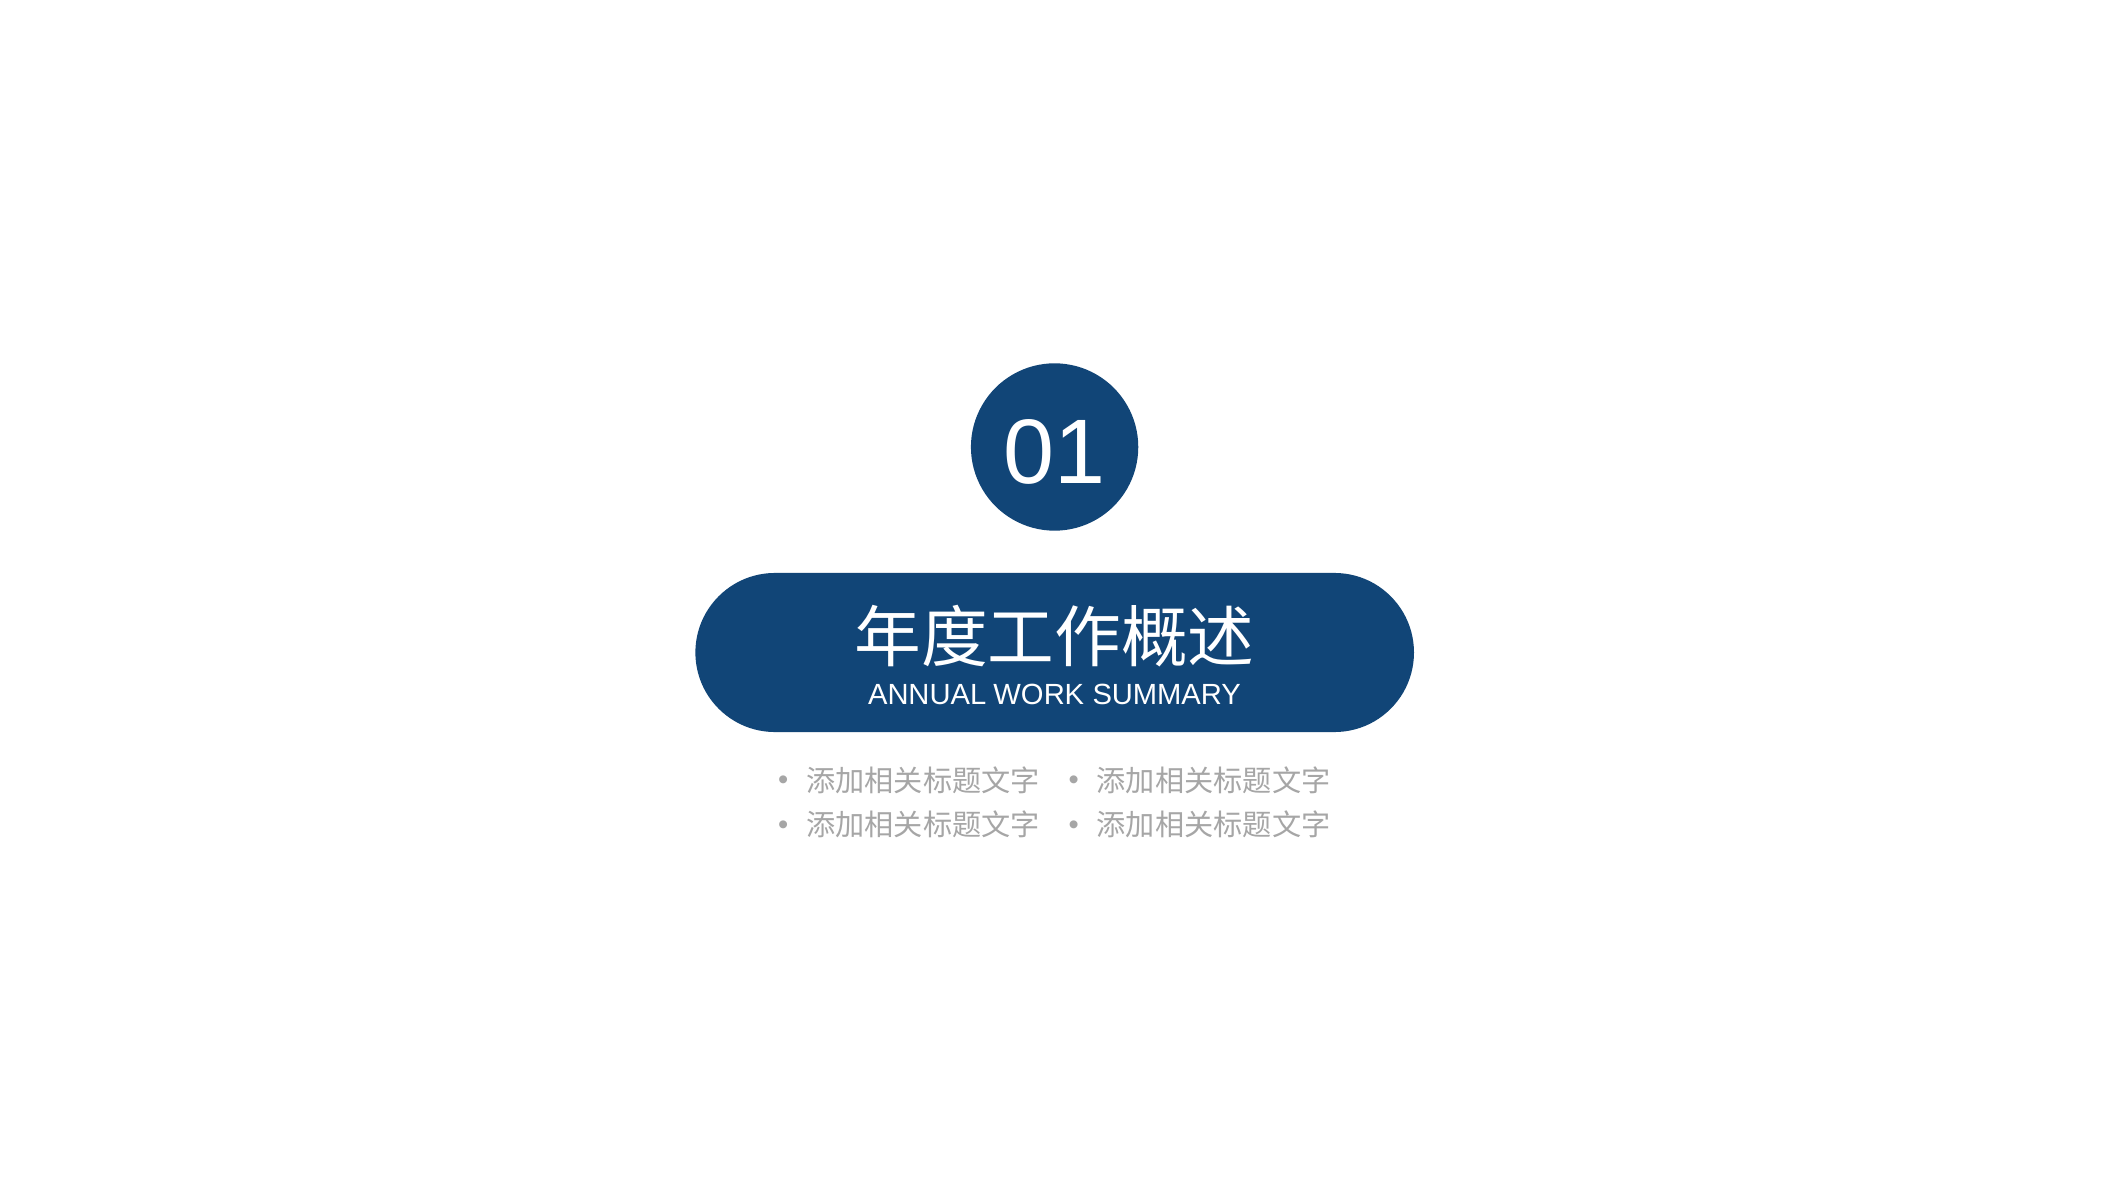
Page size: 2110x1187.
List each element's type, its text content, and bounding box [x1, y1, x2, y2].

text_box 01 [969, 362, 1140, 532]
text_box [694, 571, 1416, 734]
text_box 添加相关标题文字 [1068, 762, 1331, 798]
text_box 添加相关标题文字 [1068, 806, 1331, 842]
text_box 添加相关标题文字 [777, 762, 1041, 798]
text_box 添加相关标题文字 [777, 806, 1041, 842]
